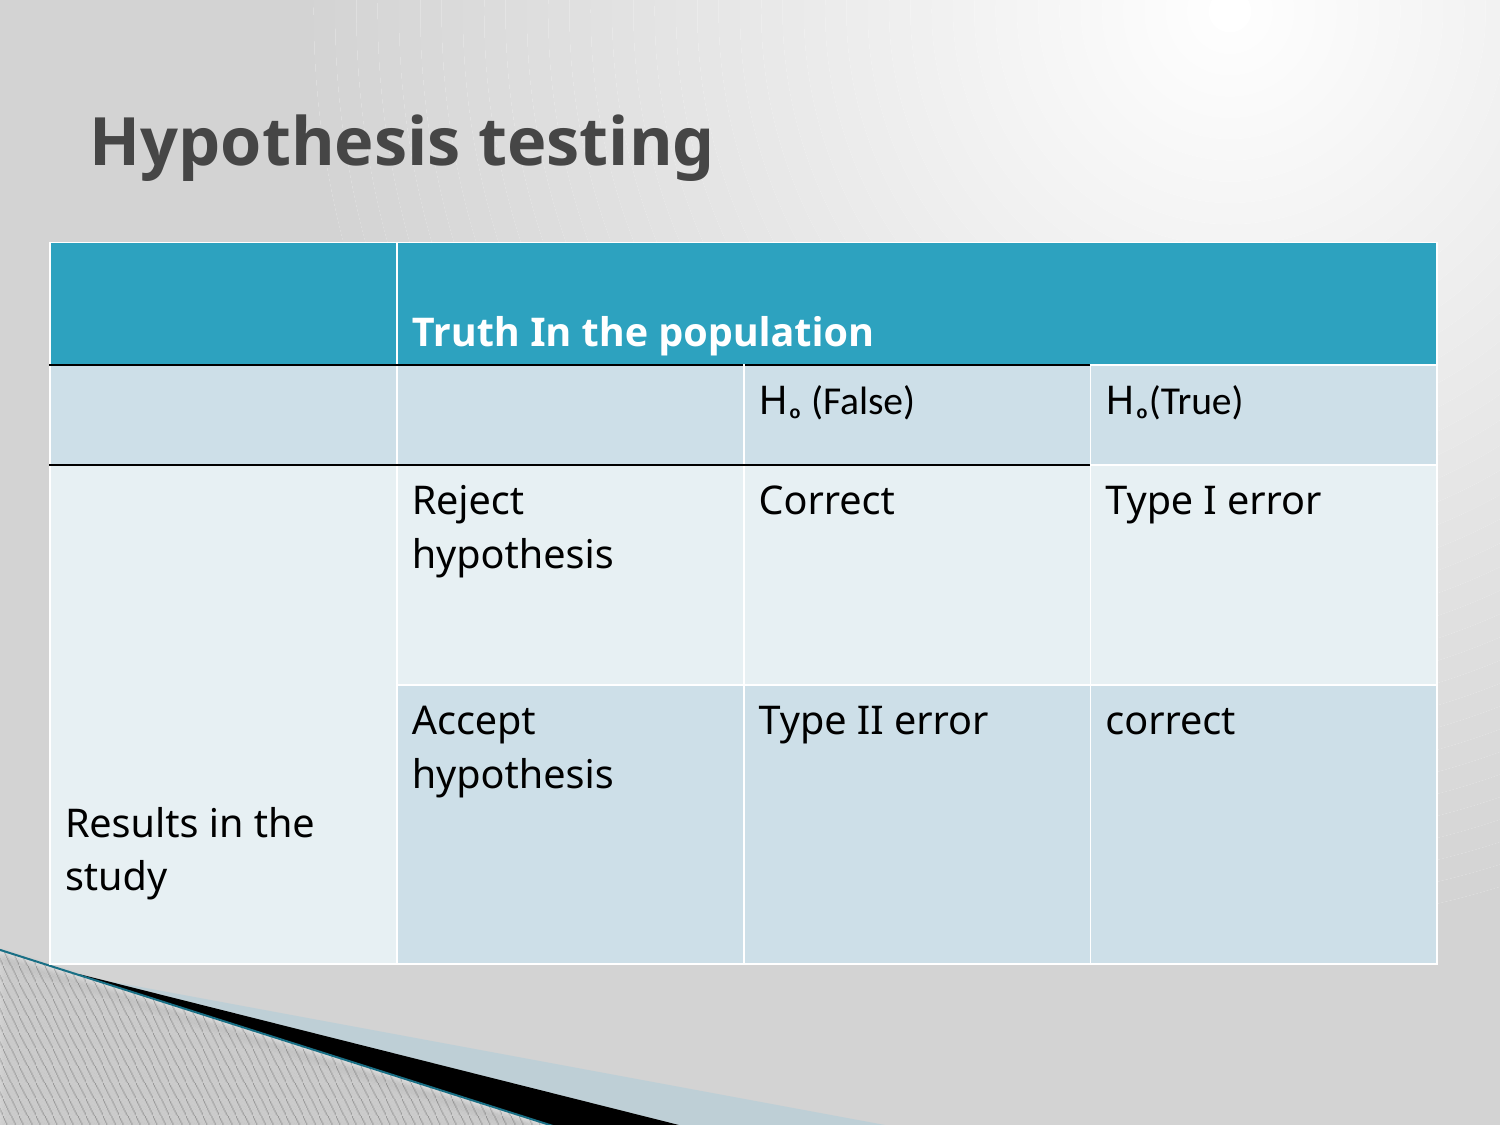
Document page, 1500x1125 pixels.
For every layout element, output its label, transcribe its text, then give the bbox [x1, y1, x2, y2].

table_cell Reject hypothesis [398, 466, 743, 684]
table_cell [398, 366, 743, 464]
table_cell Type I error [1091, 466, 1436, 684]
table_cell Hₒ (False) [745, 366, 1090, 464]
table_cell correct [1091, 686, 1436, 963]
table_cell Accept hypothesis [398, 686, 743, 963]
table_header [51, 243, 396, 364]
table_cell [51, 366, 396, 464]
table_cell Hₒ(True) [1091, 366, 1436, 464]
table_cell Type II error [745, 686, 1090, 963]
table_cell Results in the study [51, 466, 396, 963]
table_cell Correct [745, 466, 1090, 684]
table_header Truth In the population [398, 243, 1436, 364]
title Hypothesis testing [75, 45, 1425, 233]
